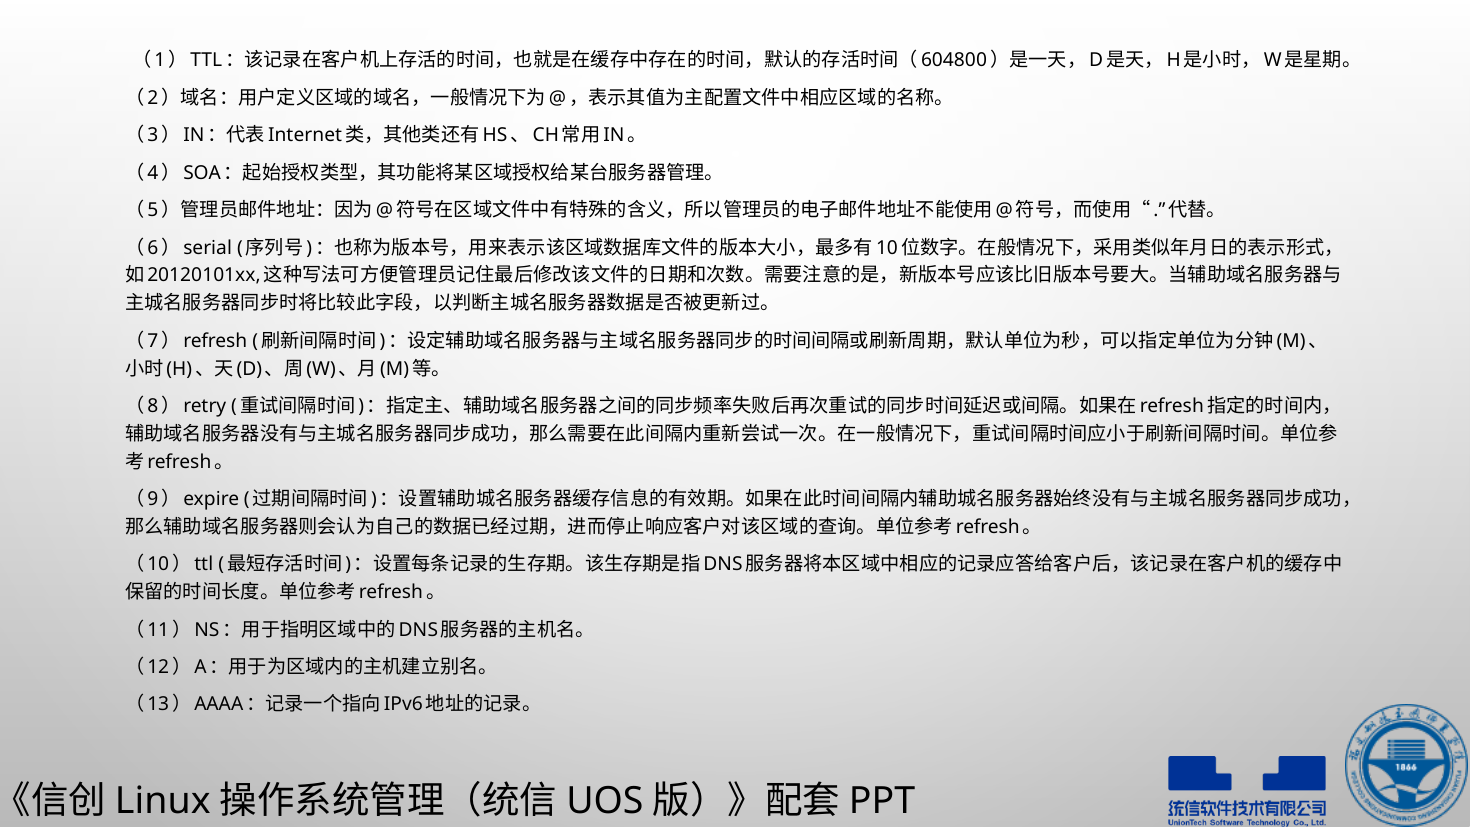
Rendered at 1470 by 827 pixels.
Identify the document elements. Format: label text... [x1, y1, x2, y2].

list （1）TTL：该记录在客户机上存活的时间，也就是在缓存中存在的时间，默认的存活时间（604800）是一天，D是天，H是小时，W是星期。 （2）域名：用户定义区域的域名，一般情况下为@，表示其值为主配置文件中相应区域的名称。 （3）IN：代表Internet类，其他类还有HS、CH常用IN。 （4）SOA：起始授权类型，其功能将某区域授权给某台服务器管理。 （5）管理员邮件地址：因为@符号在区域文件中有特殊的含义，所以管理员的电子邮件地址不能使用@符号，而使用“.”代替。 （6）serial (序列号)：也称为版本号，用来表示该区域数据库文件的版本大小，最多有10位数字。在般情况下，采用类似年月日的表示形式，如20120101xx,这种写法可方便管理员记住最后修改该文件的日期和次数。需要注意的是，新版本号应该比旧版本号要大。当辅助域名服务器与主城名服务器同步时将比较此字段，以判断主城名服务器数据是否被更新过。 （7）refresh (刷新间隔时间)：设定辅助域名服务器与主域名服务器同步的时间间隔或刷新周期，默认单位为秒，可以指定单位为分钟(M)、小时(H)、天(D)、周(W)、月(M)等。 （8）retry (重试间隔时间)：指定主、辅助域名服务器之间的同步频率失败后再次重试的同步时间延迟或间隔。如果在refresh指定的时间内，辅助域名服务器没有与主城名服务器同步成功，那么需要在此间隔内重新尝试一次。在一般情况下，重试间隔时间应小于刷新间隔时间。单位参考refresh。 （9）expire (过期间隔时间)：设置辅助城名服务器缓存信息的有效期。如果在此时间间隔内辅助城名服务器始终没有与主城名服务器同步成功，那么辅助域名服务器则会认为自己的数据已经过期，进而停止响应客户对该区域的查询。单位参考refresh。 （10）ttl (最短存活时间)：设置每条记录的生存期。该生存期是指DNS服务器将本区域中相应的记录应答给客户后，该记录在客户机的缓存中保留的时间长度。单位参考refresh。 （11）NS：用于指明区域中的DNS服务器的主机名。 （12）A：用于为区域内的主机建立别名。 （13）AAAA：记录一个指向IPv6地址的记录。 [110, 35, 1360, 756]
picture [0, 0, 1470, 827]
